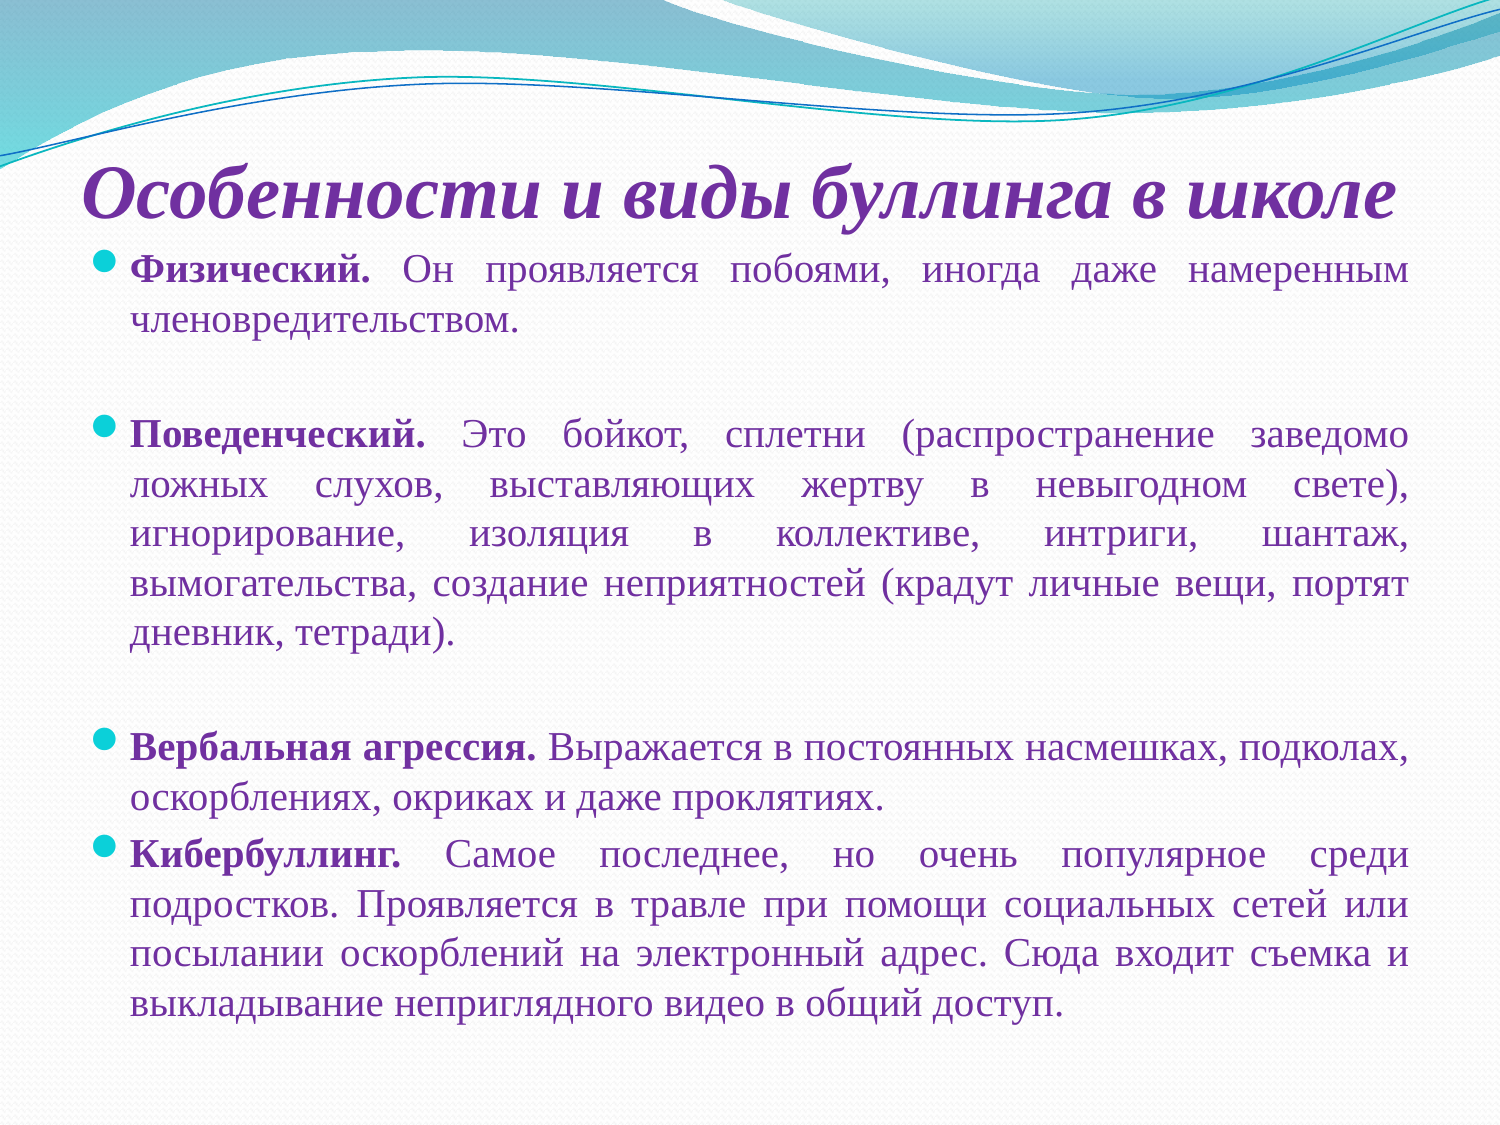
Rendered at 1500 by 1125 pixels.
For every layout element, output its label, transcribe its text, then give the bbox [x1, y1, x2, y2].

list Физический. Он проявляется побоями, иногда даже намеренным членовредительством. Поведенческий. Это бойкот, сплетни (распространение заведомо ложных слухов, выставляющих жертву в невыгодном свете), игнорирование, изоляция в коллективе, интриги, шантаж, вымогательства, создание неприятностей (крадут личные вещи, портят дневник, тетради). Вербальная агрессия. Выражается в постоянных насмешках, подколах, оскорблениях, окриках и даже проклятиях. Кибербуллинг. Самое последнее, но очень популярное среди подростков. Проявляется в травле при помощи социальных сетей или посылании оскорблений на электронный адрес. Сюда входит съемка и выкладывание неприглядного видео в общий доступ. [75, 234, 1425, 1038]
title Особенности и виды буллинга в школе [75, 58, 1425, 234]
